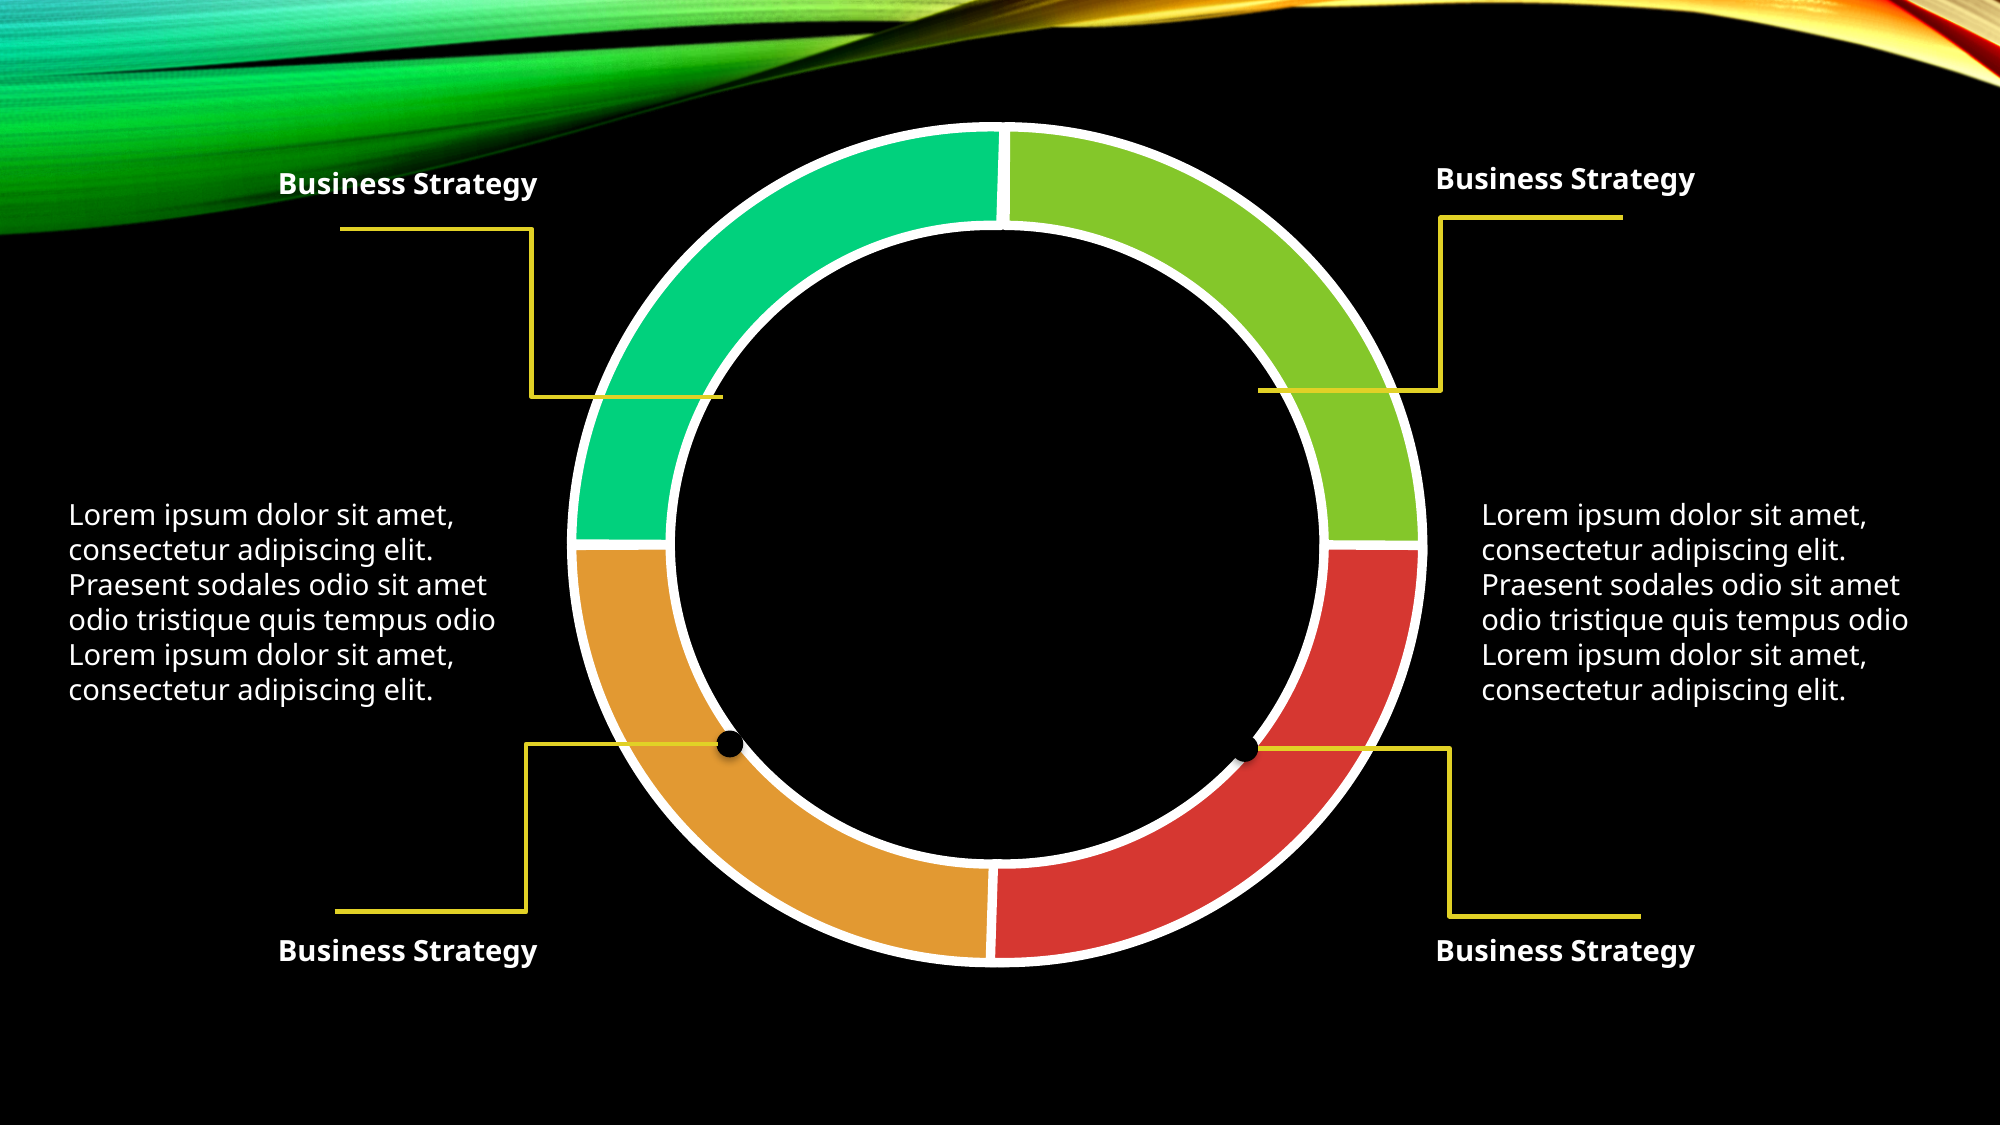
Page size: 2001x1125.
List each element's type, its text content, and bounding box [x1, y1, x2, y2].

text_box Business Strategy [1428, 936, 1703, 989]
text_box Lorem ipsum dolor sit amet, consectetur adipiscing elit. Praesent sodales odio sit amet odio tristique quis tempus odio Lorem ipsum dolor sit amet, consectetur adipiscing elit. [53, 489, 527, 714]
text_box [334, 743, 718, 913]
text_box Business Strategy [270, 936, 546, 989]
text_box Business Strategy [270, 169, 546, 223]
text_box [1257, 748, 1642, 917]
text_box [340, 228, 724, 398]
text_box Lorem ipsum dolor sit amet, consectetur adipiscing elit. Praesent sodales odio sit amet odio tristique quis tempus odio Lorem ipsum dolor sit amet, consectetur adipiscing elit. [1466, 489, 1939, 714]
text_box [571, 123, 1423, 966]
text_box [1257, 217, 1624, 391]
picture [0, 0, 2000, 237]
text_box Business Strategy [1428, 164, 1703, 218]
